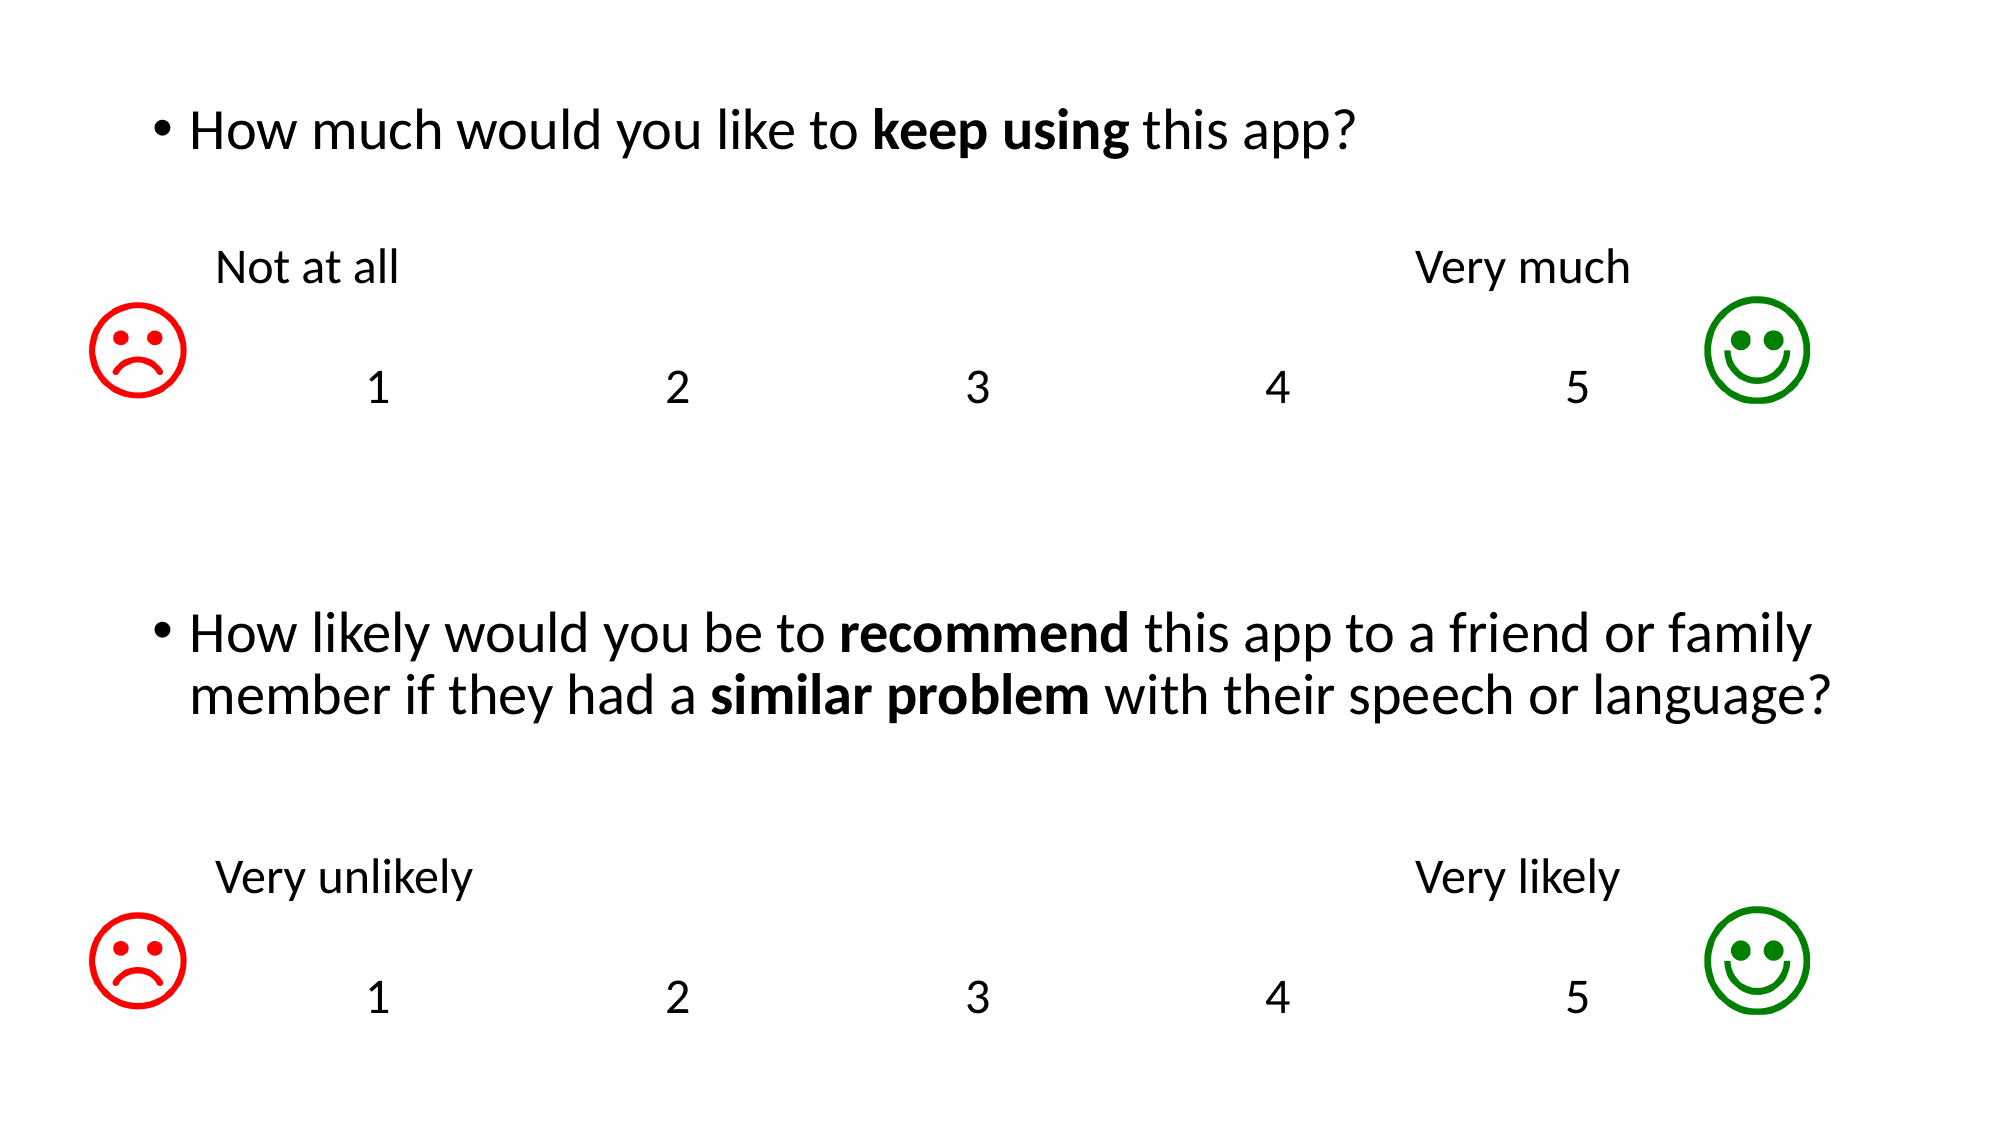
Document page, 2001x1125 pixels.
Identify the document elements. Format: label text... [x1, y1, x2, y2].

picture [74, 296, 201, 405]
text_box Very unlikely Very likely 1 2 3 4 5 [200, 836, 1839, 1032]
picture [1702, 296, 1811, 405]
list How much would you like to keep using this app? How likely would you be to recommend this app to a friend or family member if they had a similar problem with their speech or language? [137, 91, 1863, 1072]
picture [74, 906, 201, 1015]
text_box Not at all Very much 1 2 3 4 5 [200, 225, 1839, 421]
picture [1702, 906, 1811, 1015]
